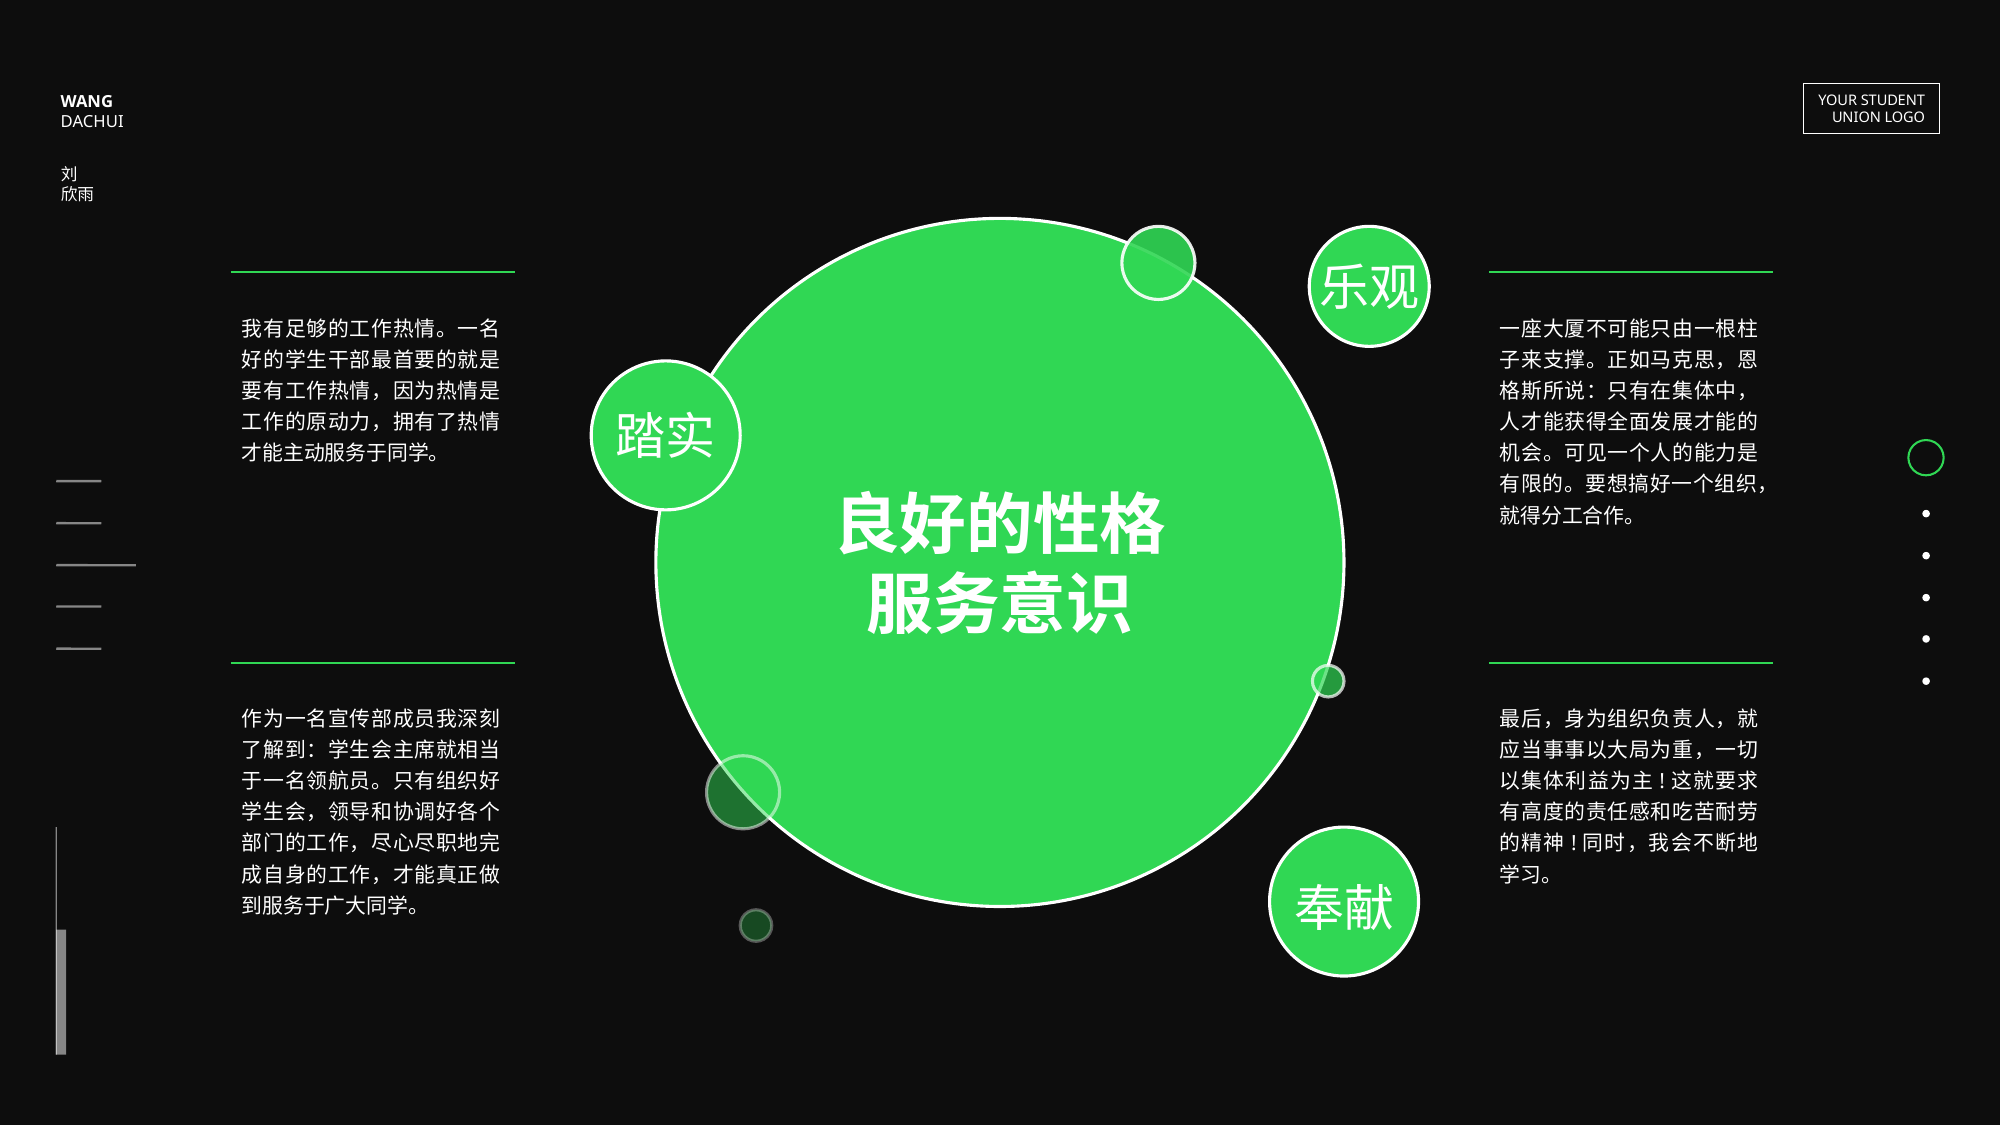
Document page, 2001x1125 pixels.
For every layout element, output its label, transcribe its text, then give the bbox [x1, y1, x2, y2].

text_box YOUR STUDENT UNION LOGO [1803, 83, 1940, 134]
text_box 最后，身为组织负责人，就应当事事以大局为重，一切以集体利益为主!这就要求有高度的责任感和吃苦耐劳的精神!同时，我会不断地学习。 [1485, 691, 1773, 894]
text_box [1921, 634, 1931, 644]
text_box [1120, 225, 1197, 301]
text_box [1311, 664, 1346, 699]
text_box [1321, 324, 1418, 348]
text_box [1281, 944, 1407, 978]
text_box [1921, 676, 1931, 686]
text_box 一座大厦不可能只由一根柱子来支撑。正如马克思，恩格斯所说：只有在集体中，人才能获得全面发展才能的机会。可见一个人的能力是有限的。要想搞好一个组织，就得分工合作。 [1485, 301, 1773, 535]
text_box 踏实 [600, 397, 731, 473]
text_box 刘 欣雨 [46, 156, 126, 212]
text_box [1921, 550, 1931, 561]
text_box [1921, 508, 1931, 519]
text_box WANG DACHUI [45, 83, 200, 139]
text_box [739, 908, 773, 943]
text_box 我有足够的工作热情。一名好的学生干部最首要的就是要有工作热情，因为热情是工作的原动力，拥有了热情才能主动服务于同学。 [227, 301, 515, 473]
text_box 良好的性格 服务意识 [818, 474, 1182, 649]
text_box 乐观 [1304, 248, 1435, 324]
text_box [1321, 225, 1417, 248]
text_box [590, 359, 742, 511]
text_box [56, 480, 136, 650]
text_box [1921, 592, 1931, 603]
text_box [1907, 438, 1945, 477]
text_box 作为一名宣传部成员我深刻了解到：学生会主席就相当于一名领航员。只有组织好学生会，领导和协调好各个部门的工作，尽心尽职地完成自身的工作，才能真正做到服务于广大同学。 [227, 691, 515, 925]
text_box [1268, 826, 1420, 941]
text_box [56, 827, 67, 1055]
text_box [654, 217, 1346, 908]
text_box [705, 754, 781, 830]
text_box 奉献 [1279, 868, 1409, 944]
